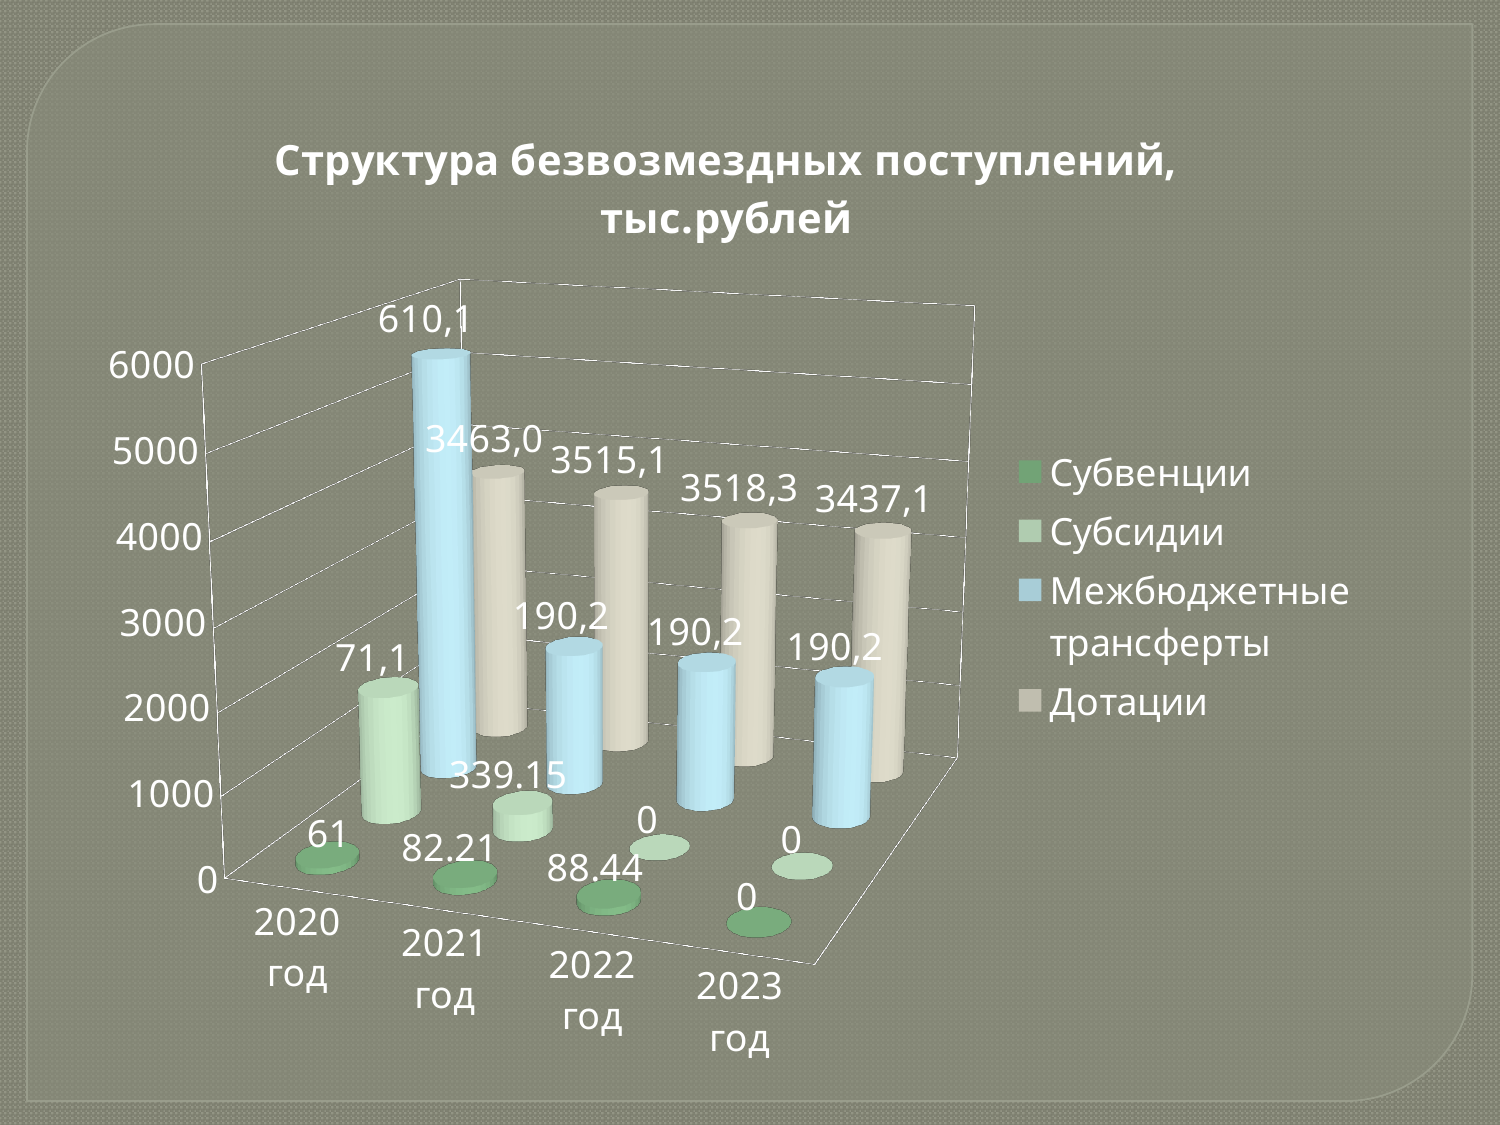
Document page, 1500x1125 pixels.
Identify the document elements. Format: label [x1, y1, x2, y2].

chart [76, 89, 1377, 1083]
